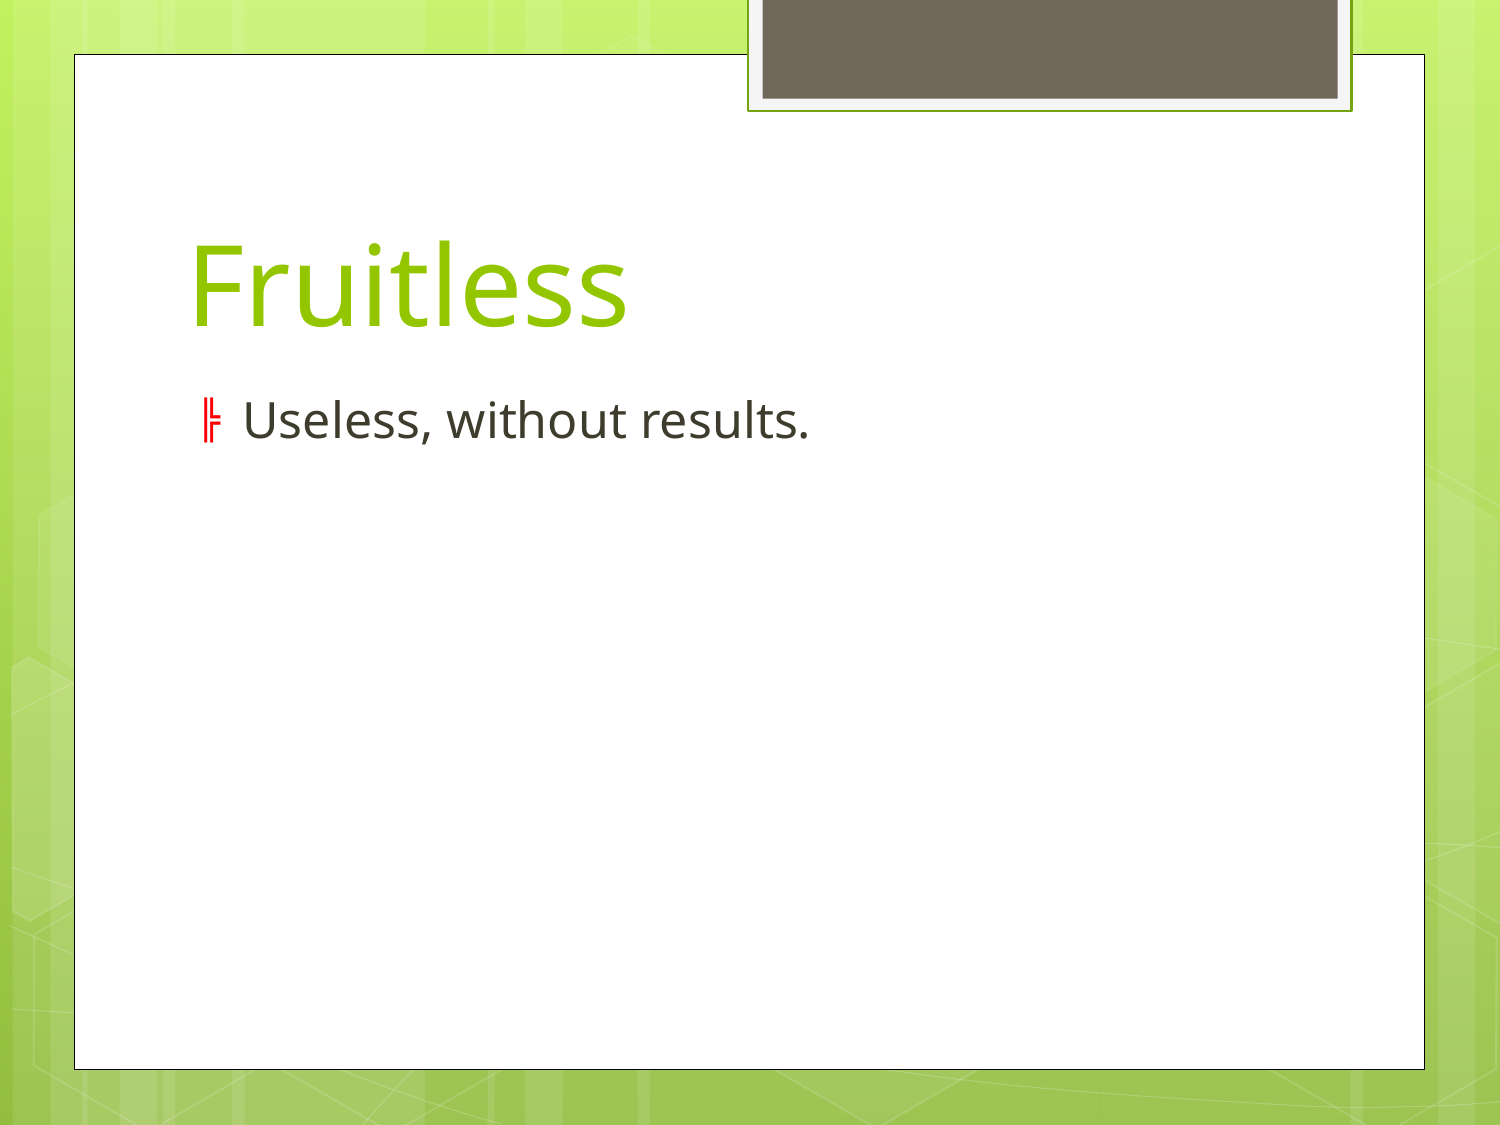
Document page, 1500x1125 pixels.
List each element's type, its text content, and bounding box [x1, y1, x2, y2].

list Useless, without results. [171, 381, 1283, 957]
title Fruitless [171, 168, 1324, 357]
